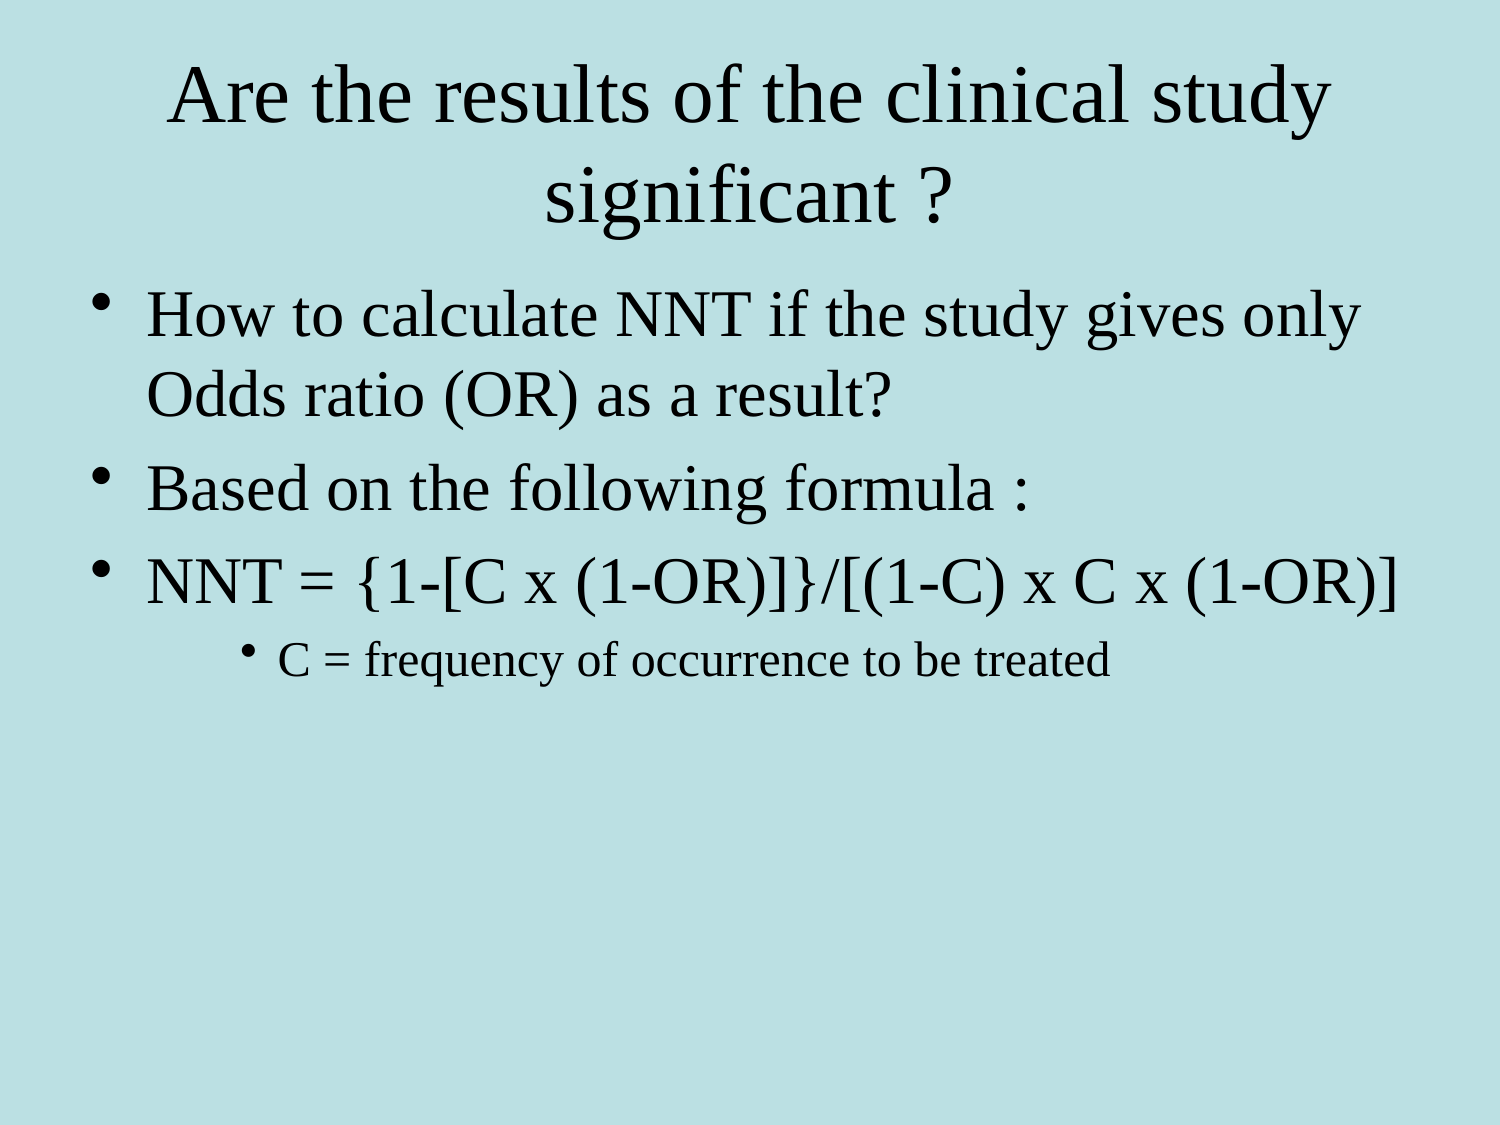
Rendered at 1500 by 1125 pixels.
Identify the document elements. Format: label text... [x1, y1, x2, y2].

title Are the results of the clinical study significant ? [75, 45, 1425, 233]
list How to calculate NNT if the study gives only Odds ratio (OR) as a result? Based on the following formula : NNT = {1-[C x (1-OR)]}/[(1-C) x C x (1-OR)] C = frequency of occurrence to be treated [75, 262, 1425, 1005]
